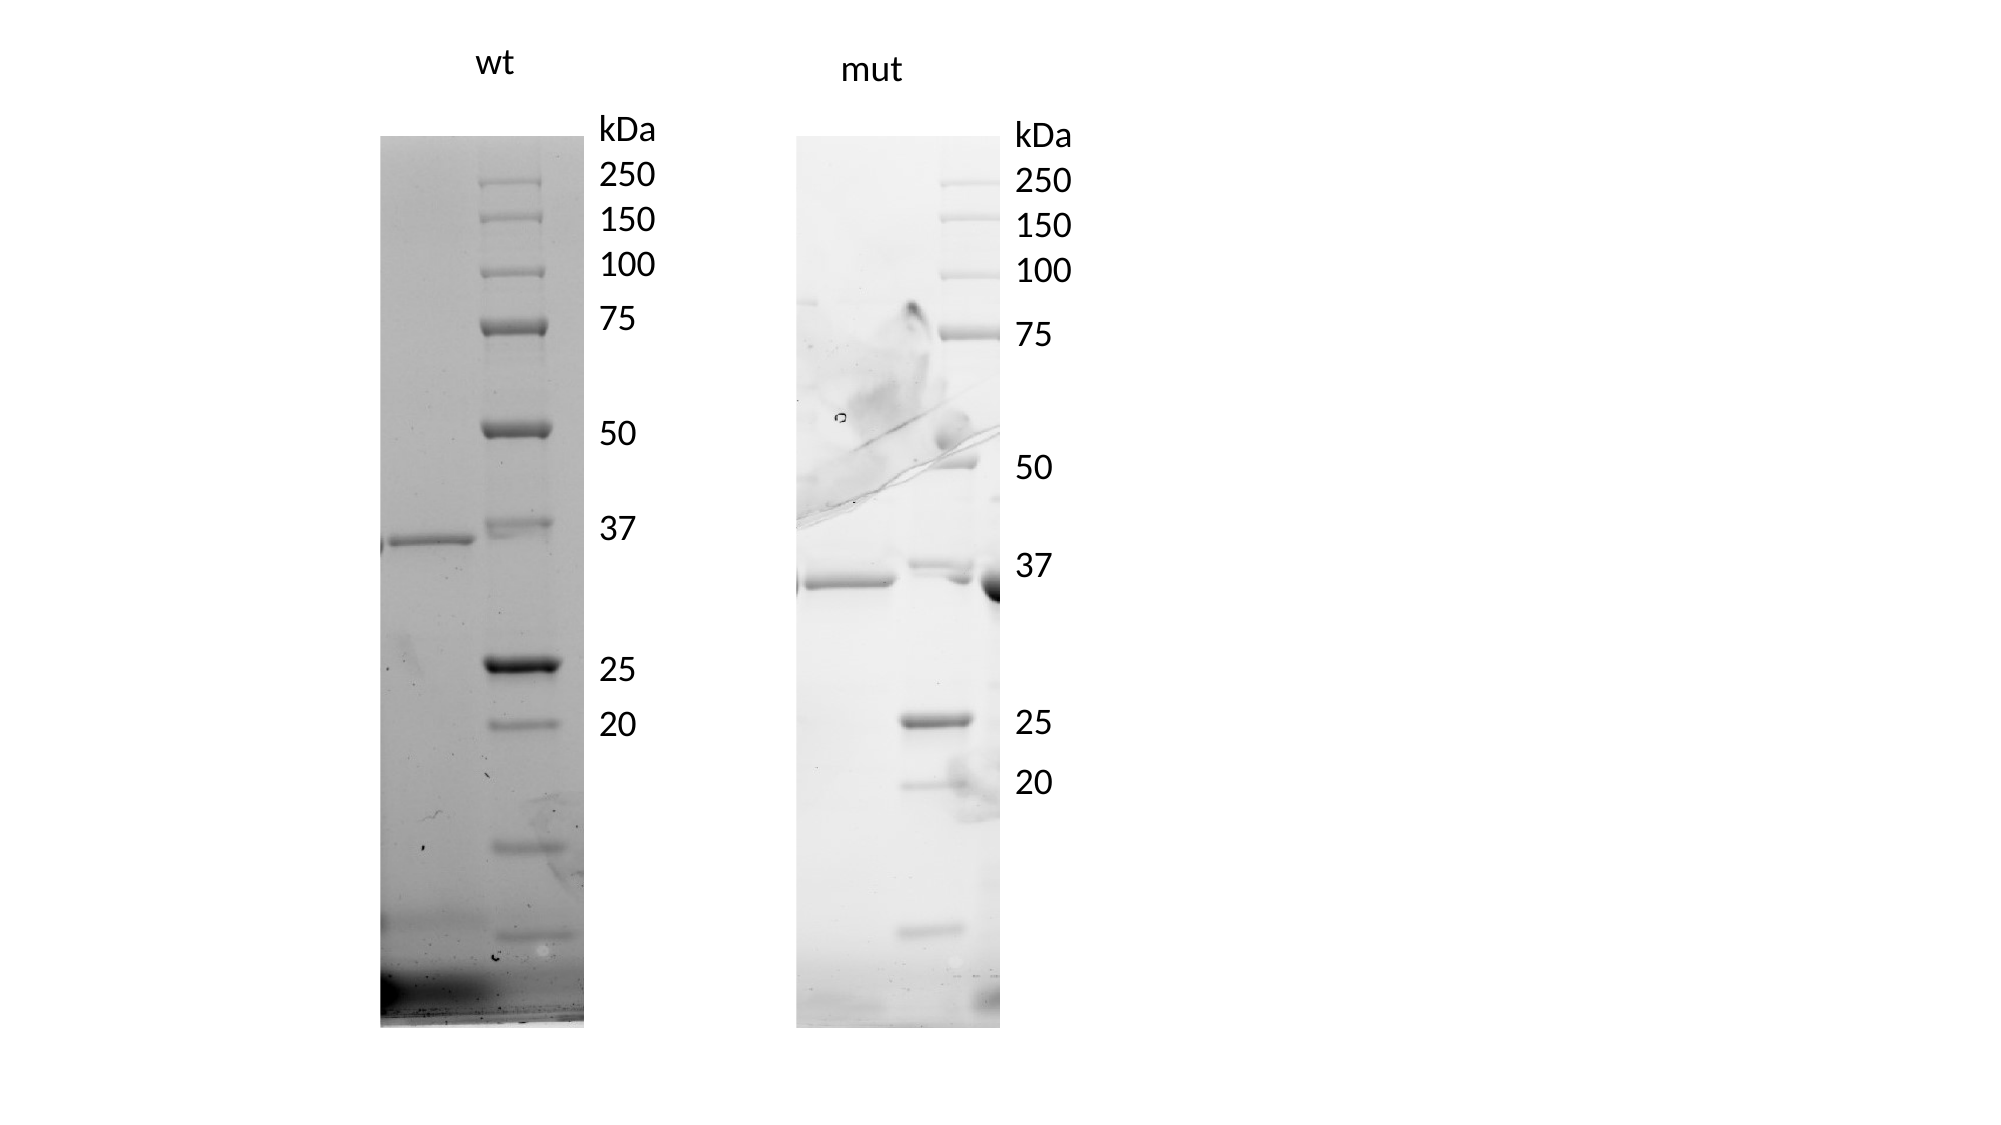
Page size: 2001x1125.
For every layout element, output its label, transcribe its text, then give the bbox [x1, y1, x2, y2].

text_box 25 [1000, 689, 1204, 749]
text_box 37 [584, 495, 788, 556]
text_box mut [825, 36, 1030, 97]
text_box 25 [584, 636, 788, 691]
text_box 37 [1000, 532, 1204, 592]
text_box 75 [584, 285, 788, 346]
text_box 20 [584, 691, 788, 752]
text_box wt [460, 29, 665, 90]
picture [380, 136, 584, 1028]
picture [796, 136, 1000, 1028]
text_box 50 [1000, 435, 1204, 495]
text_box 50 [584, 400, 788, 461]
text_box 75 [1000, 302, 1204, 362]
text_box 20 [1000, 749, 1204, 810]
text_box kDa 250 150 100 [583, 97, 788, 285]
text_box kDa 250 150 100 [999, 102, 1204, 302]
